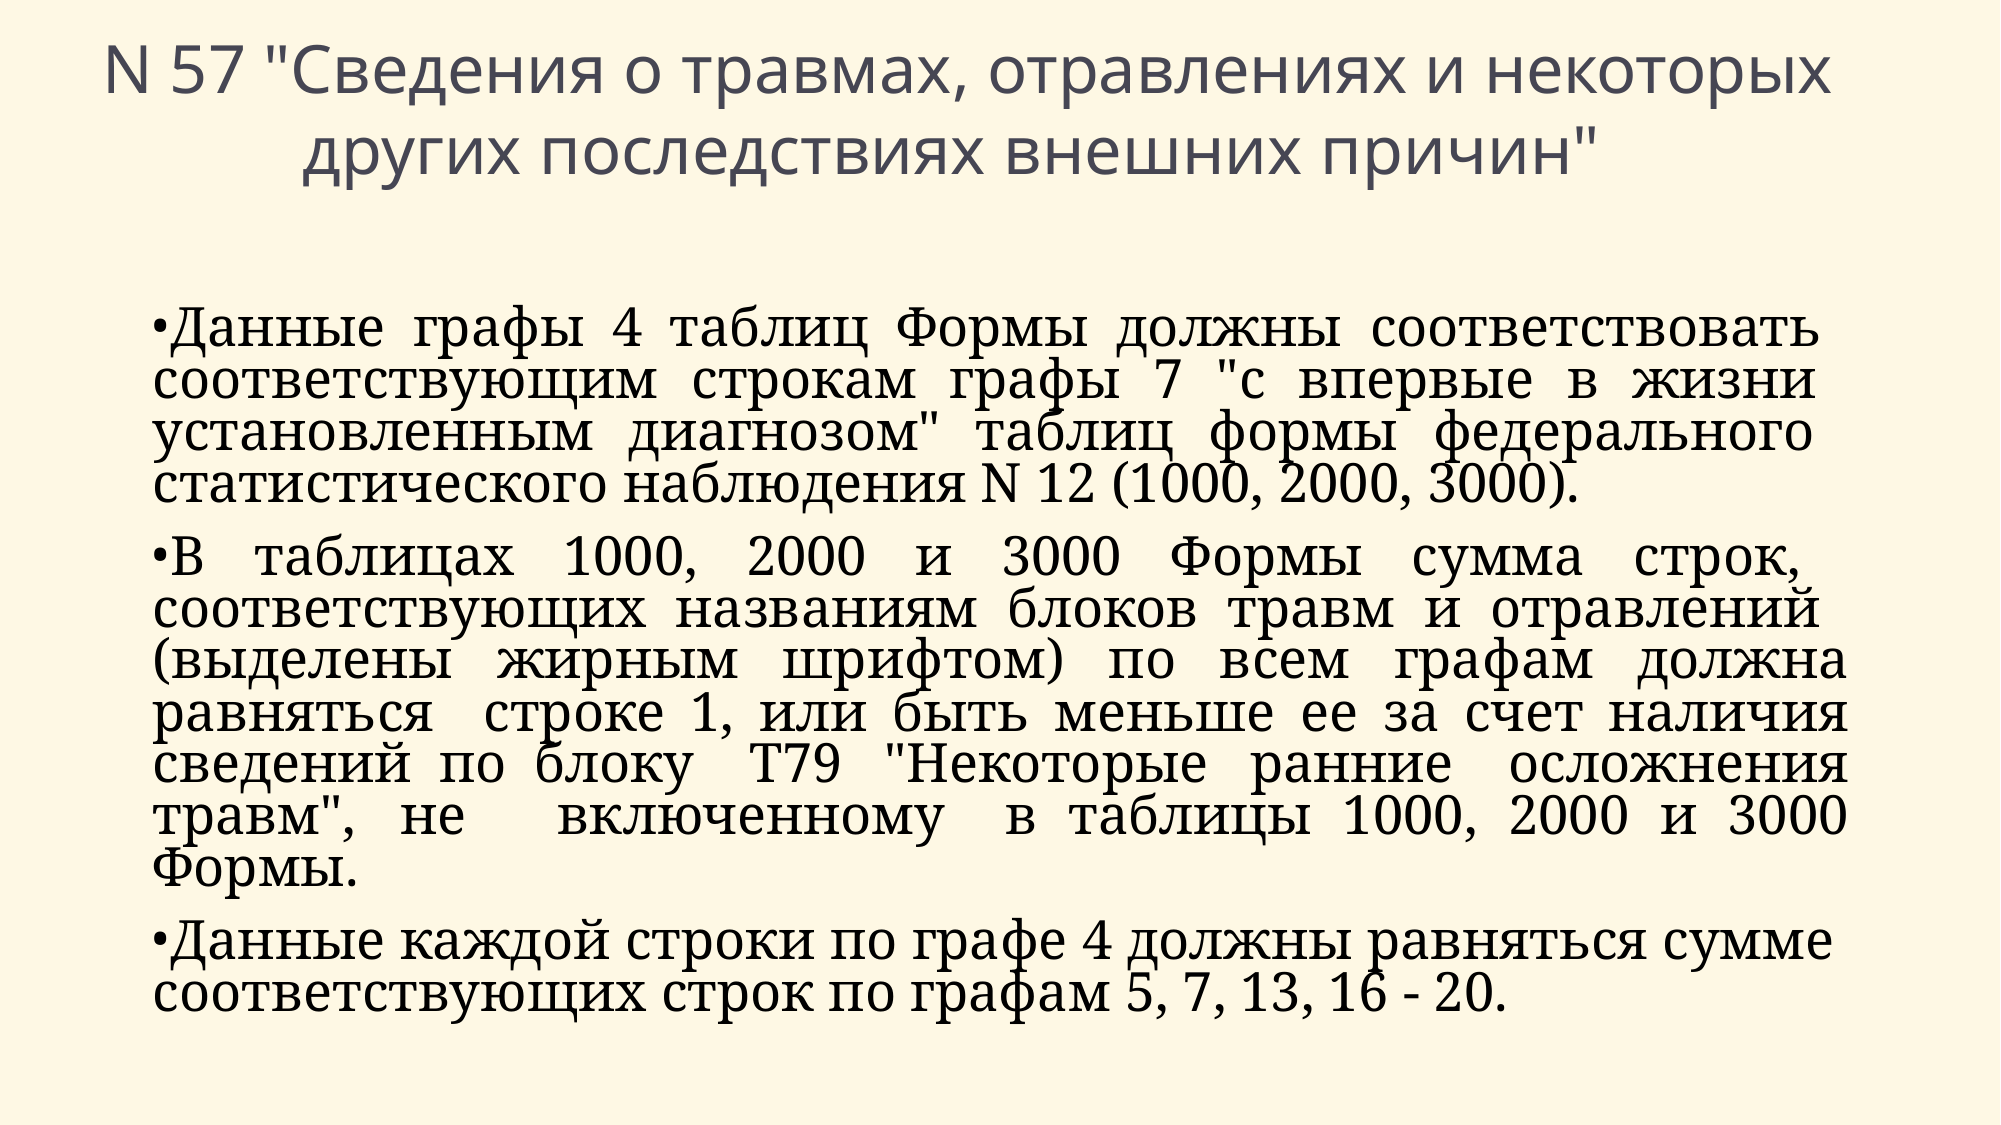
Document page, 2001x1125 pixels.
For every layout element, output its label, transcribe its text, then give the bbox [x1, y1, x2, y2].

title N 57 "Сведения о травмах, отравлениях и некоторых других последствиях внешних причин" [99, 0, 1900, 188]
text_box Данные графы 4 таблиц Формы должны соответствовать соответствующим строкам графы 7 "с впервые в жизни установленным диагнозом" таблиц формы федерального статистического наблюдения N 12 (1000, 2000, 3000). В таблицах 1000, 2000 и 3000 Формы сумма строк, соответствующих названиям блоков травм и отравлений (выделены жирным шрифтом) по всем графам должна равняться строке 1, или быть меньше ее за счет наличия сведений по блоку T79 "Некоторые ранние осложнения травм", не включенному в таблицы 1000, 2000 и 3000 Формы. Данные каждой строки по графе 4 должны равняться сумме соответствующих строк по графам 5, 7, 13, 16 - 20. [150, 289, 1850, 1023]
